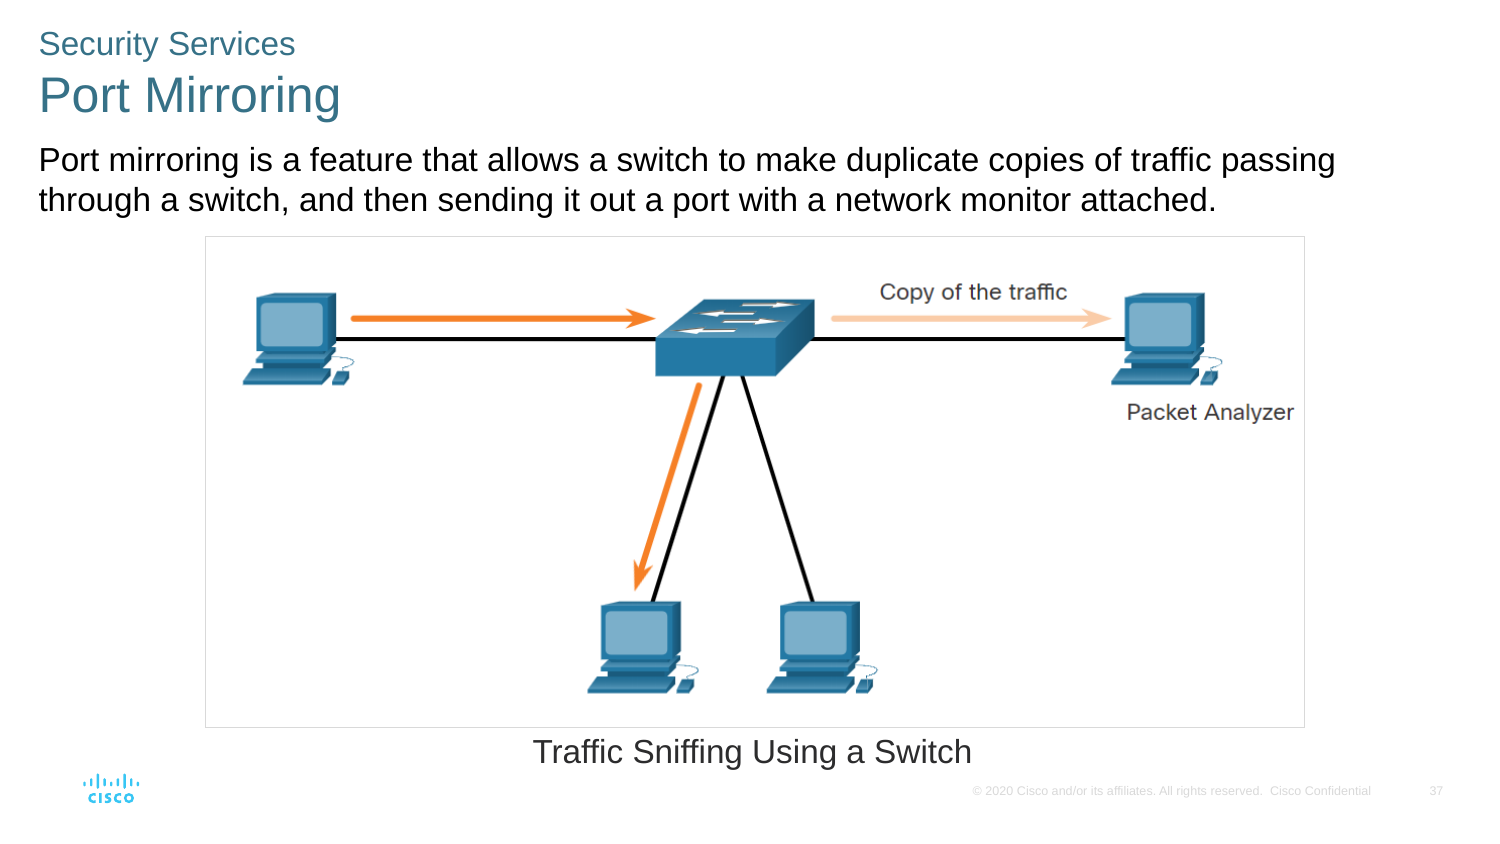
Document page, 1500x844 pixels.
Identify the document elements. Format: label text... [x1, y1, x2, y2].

text_box Traffic Sniffing Using a Switch [197, 722, 1309, 778]
text_box Security Services Port Mirroring [23, 10, 1500, 135]
list Port mirroring is a feature that allows a switch to make duplicate copies of traffic passing through a switch, and then sending it out a port with a network monitor attached. [23, 131, 1434, 222]
picture [205, 236, 1305, 728]
